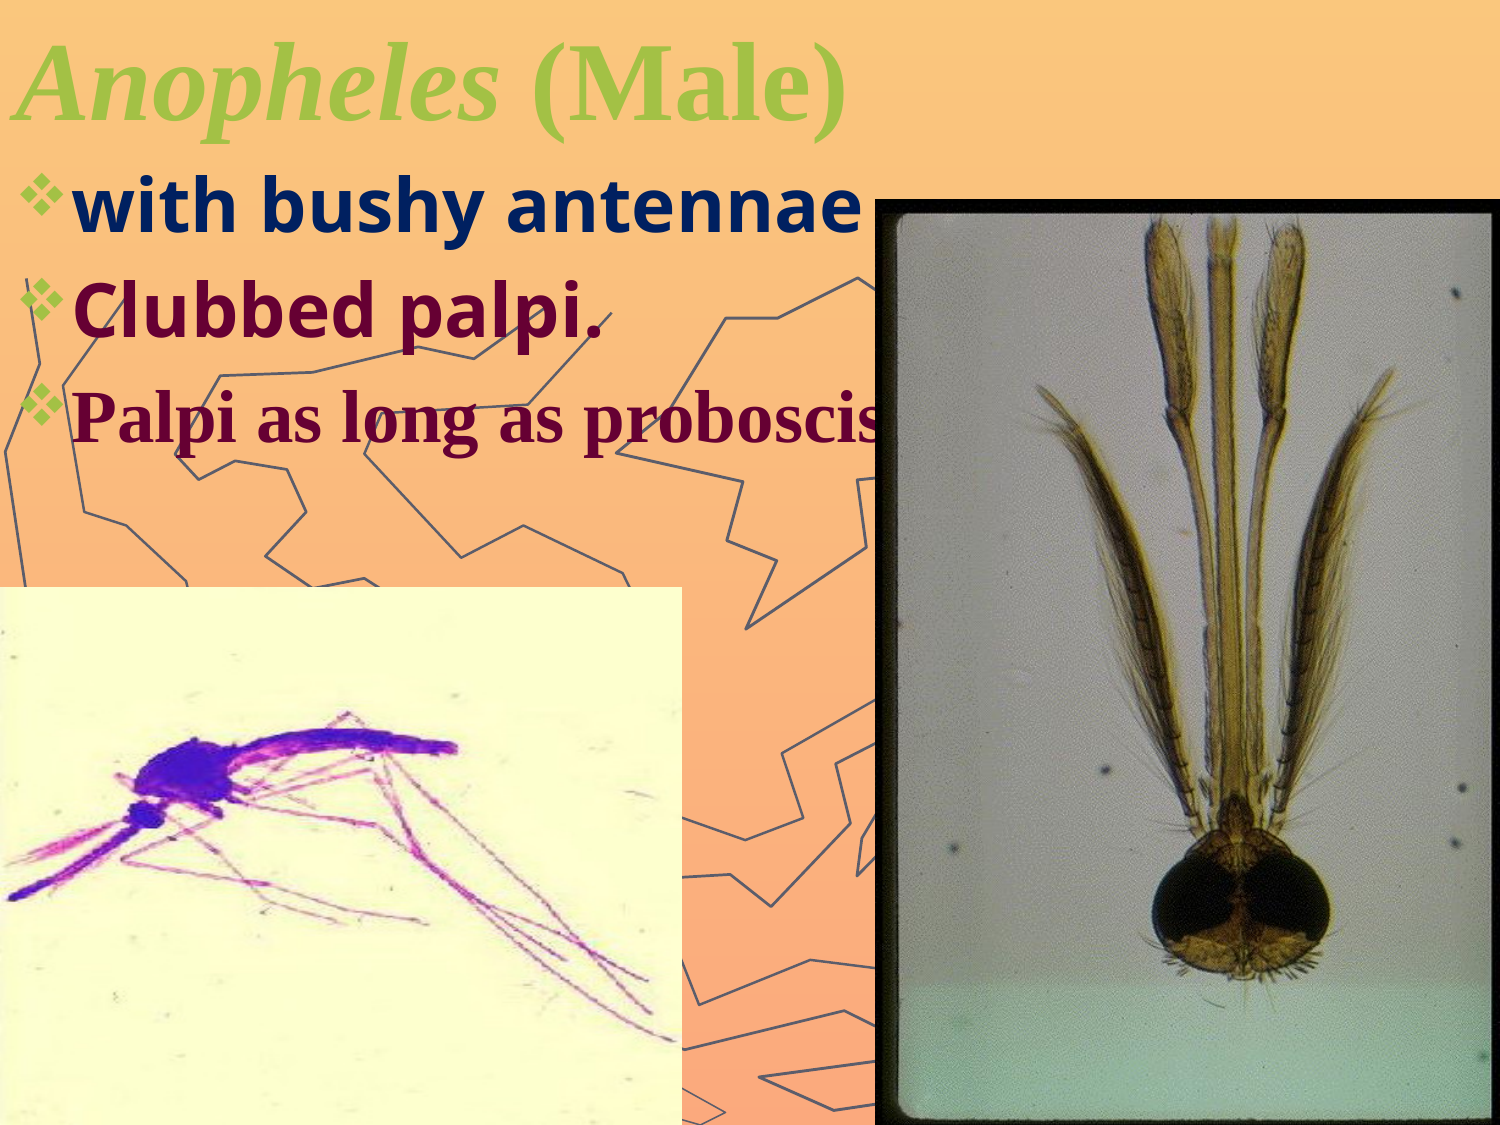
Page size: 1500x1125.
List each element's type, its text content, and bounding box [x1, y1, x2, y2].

picture [874, 199, 1500, 1125]
list Anopheles (Male) with bushy antennae Clubbed palpi. Palpi as long as proboscis [0, 0, 1326, 651]
picture [0, 587, 682, 1125]
